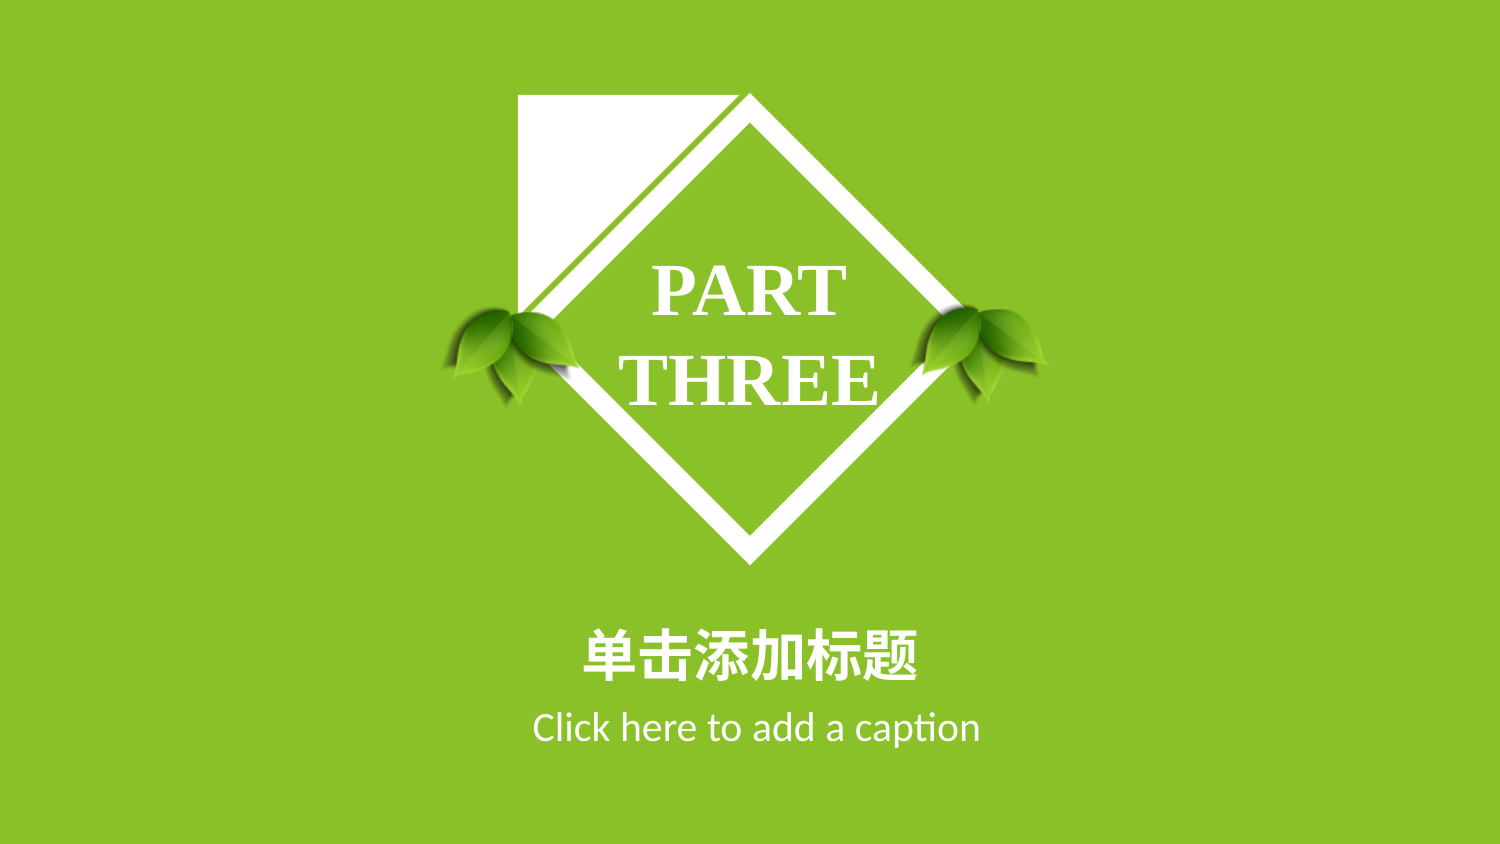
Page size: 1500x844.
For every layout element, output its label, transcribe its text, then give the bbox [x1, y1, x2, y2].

text_box 单击添加标题 [414, 612, 1086, 695]
text_box [625, 428, 875, 553]
text_box PART THREE [517, 232, 982, 428]
picture [883, 288, 1064, 438]
picture [414, 291, 596, 441]
text_box [624, 106, 876, 232]
text_box [516, 93, 742, 299]
text_box Click here to add a caption [517, 691, 1003, 802]
